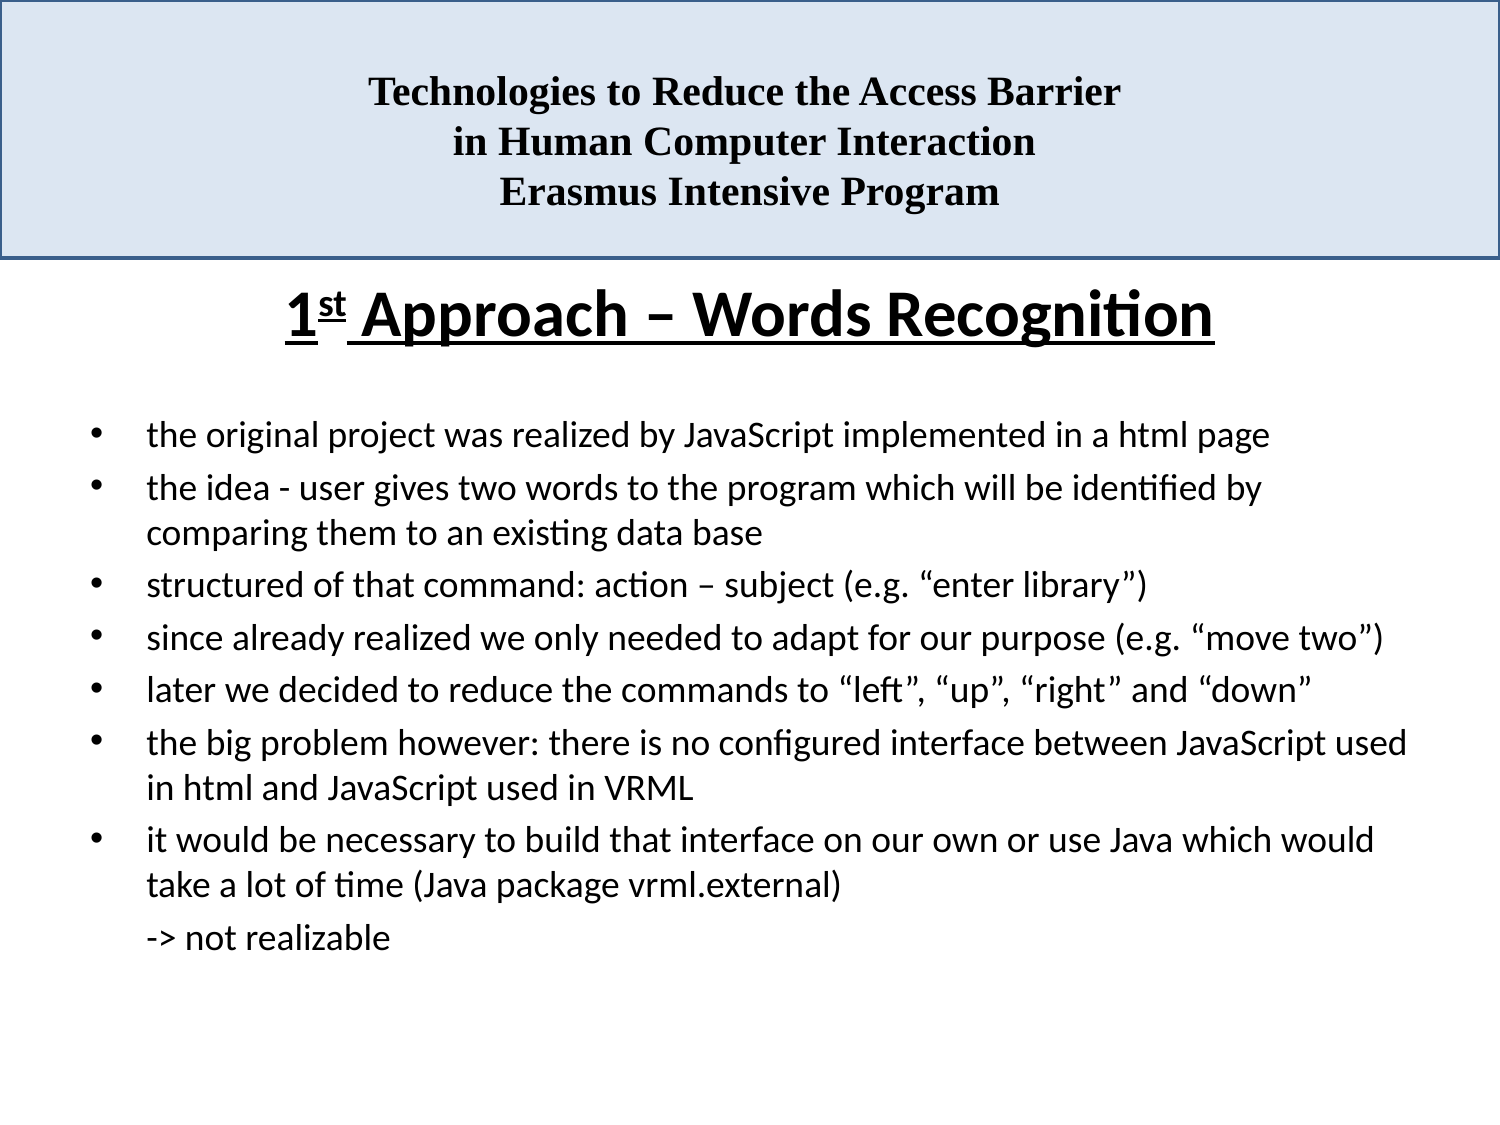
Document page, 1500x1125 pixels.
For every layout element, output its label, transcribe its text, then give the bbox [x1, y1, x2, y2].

title Technologies to Reduce the Access Barrier in Human Computer Interaction Erasmus Intensive Program [75, 45, 1425, 233]
list 1st Approach – Words Recognition the original project was realized by JavaScript implemented in a html page the idea - user gives two words to the program which will be identified by comparing them to an existing data base structured of that command: action – subject (e.g. “enter library”) since already realized we only needed to adapt for our purpose (e.g. “move two”) later we decided to reduce the commands to “left”, “up”, “right” and “down” the big problem however: there is no configured interface between JavaScript used in html and JavaScript used in VRML it would be necessary to build that interface on our own or use Java which would take a lot of time (Java package vrml.external) -> not realizable [75, 262, 1425, 1005]
text_box [0, 0, 1500, 260]
